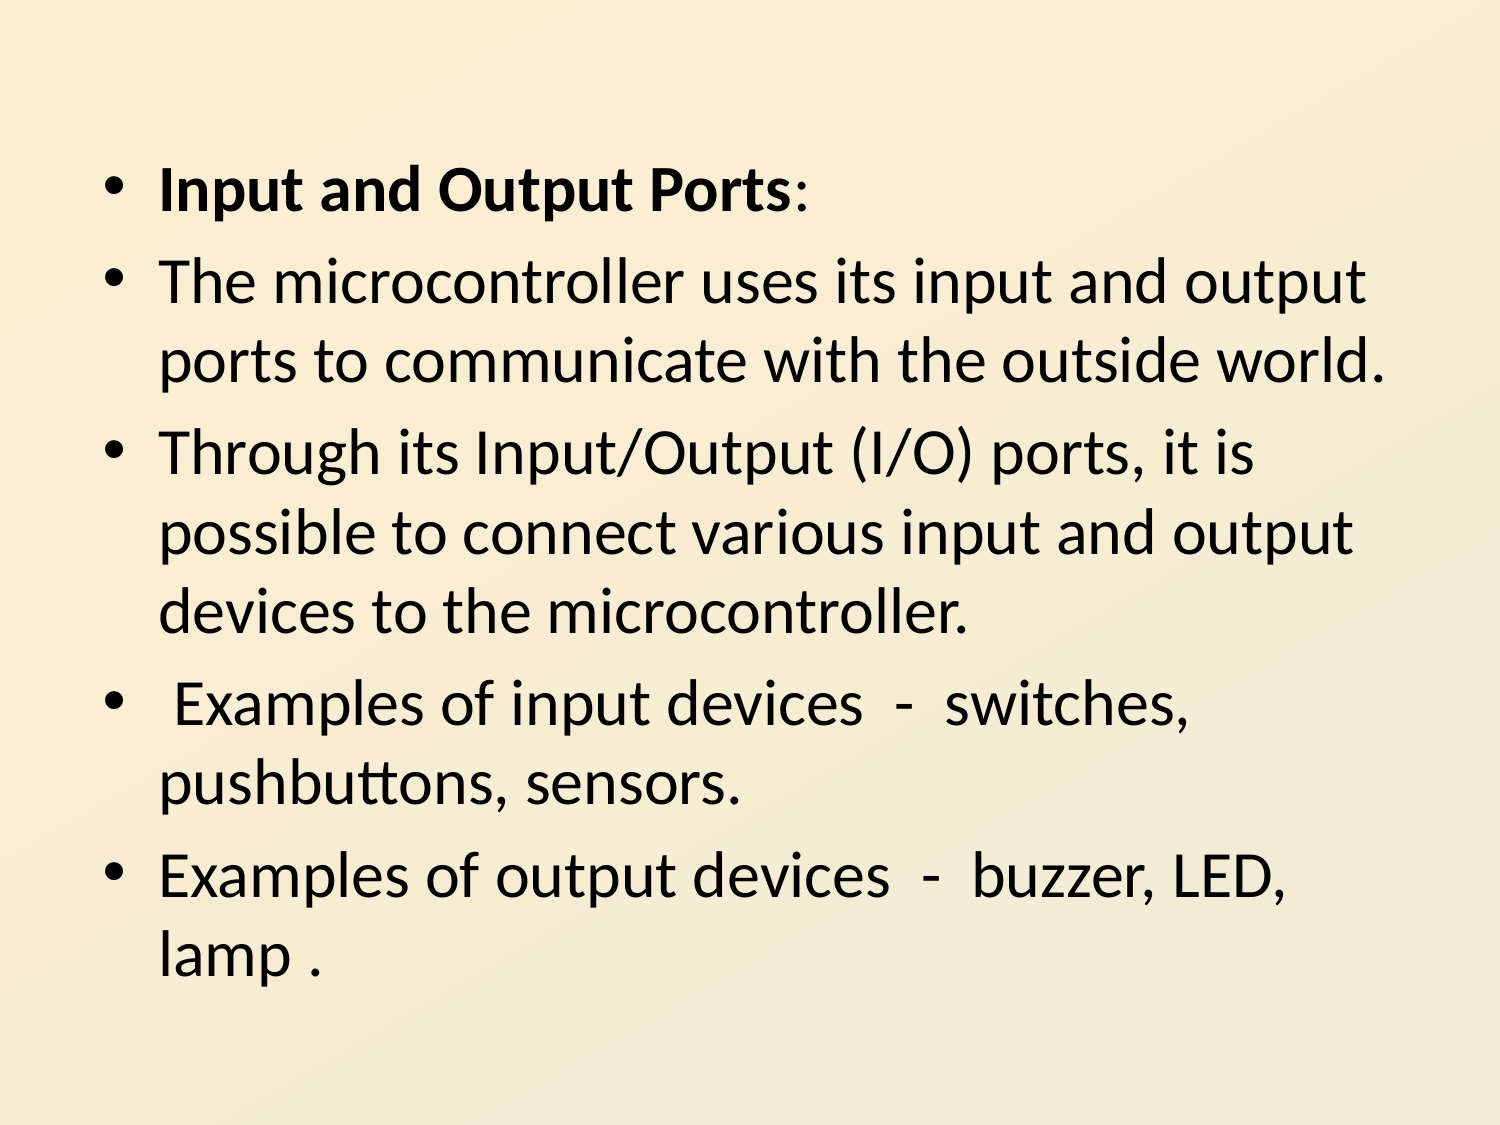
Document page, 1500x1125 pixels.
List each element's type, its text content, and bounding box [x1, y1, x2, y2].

list Input and Output Ports: The microcontroller uses its input and output ports to communicate with the outside world. Through its Input/Output (I/O) ports, it is possible to connect various input and output devices to the microcontroller. Examples of input devices - switches, pushbuttons, sensors. Examples of output devices - buzzer, LED, lamp . [87, 137, 1425, 1005]
